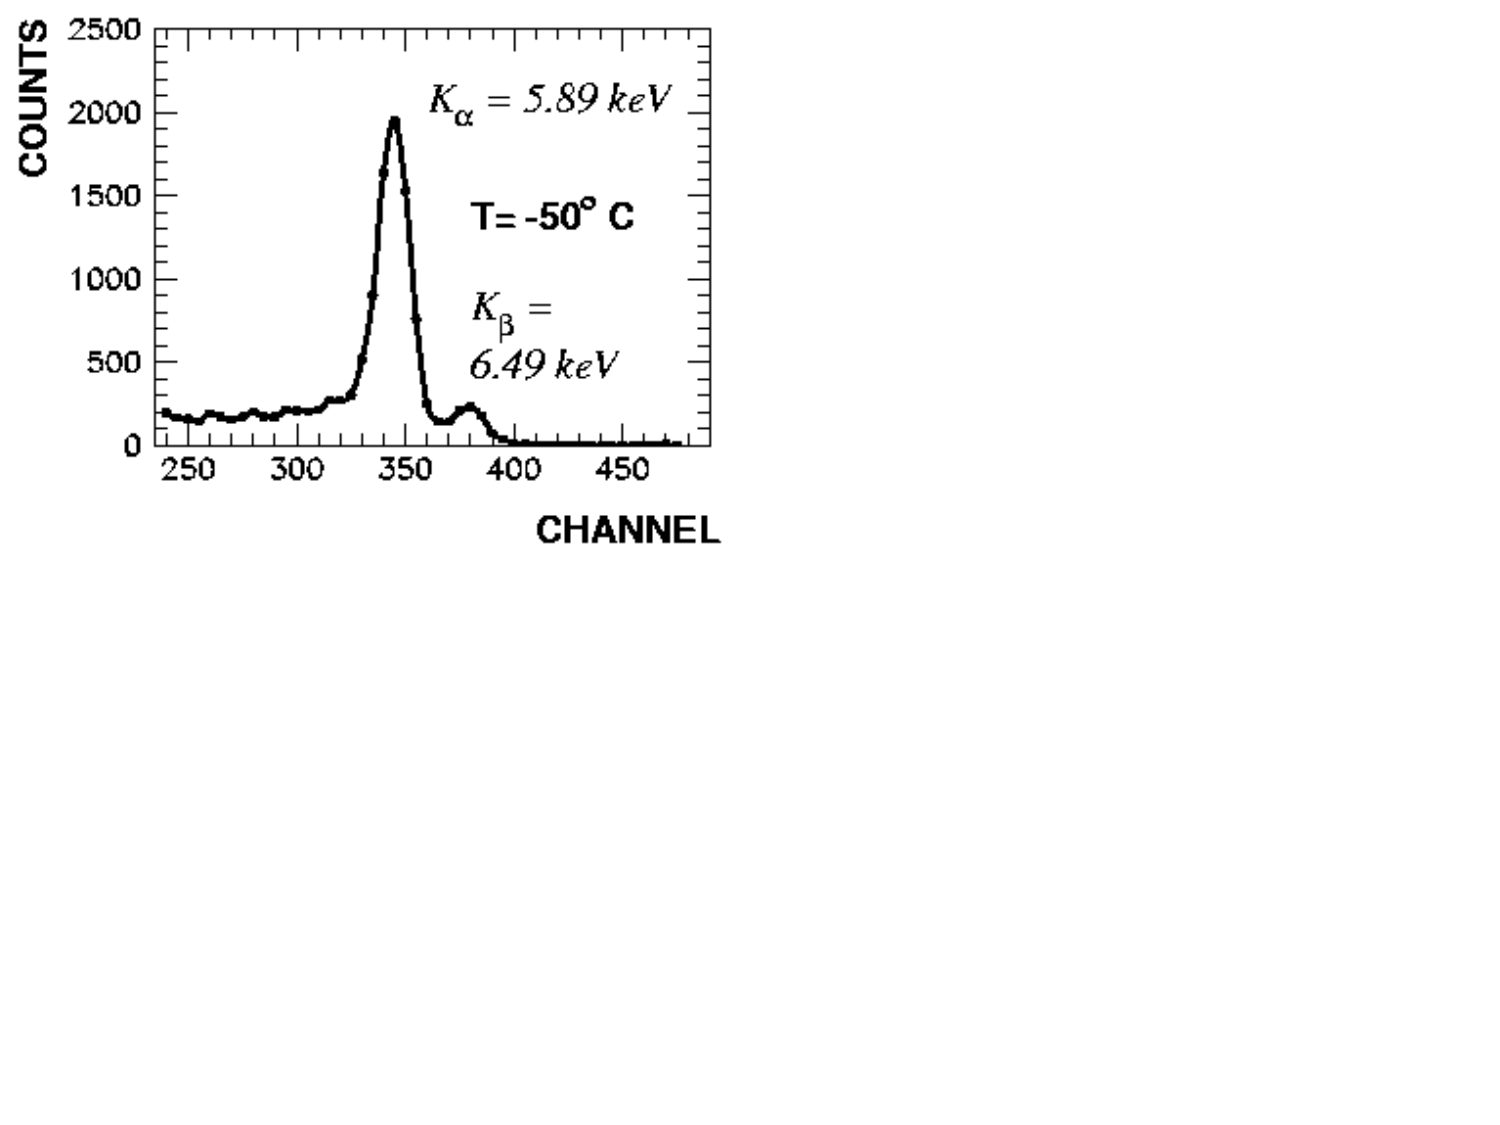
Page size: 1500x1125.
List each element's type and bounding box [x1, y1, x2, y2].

picture [0, 0, 741, 563]
